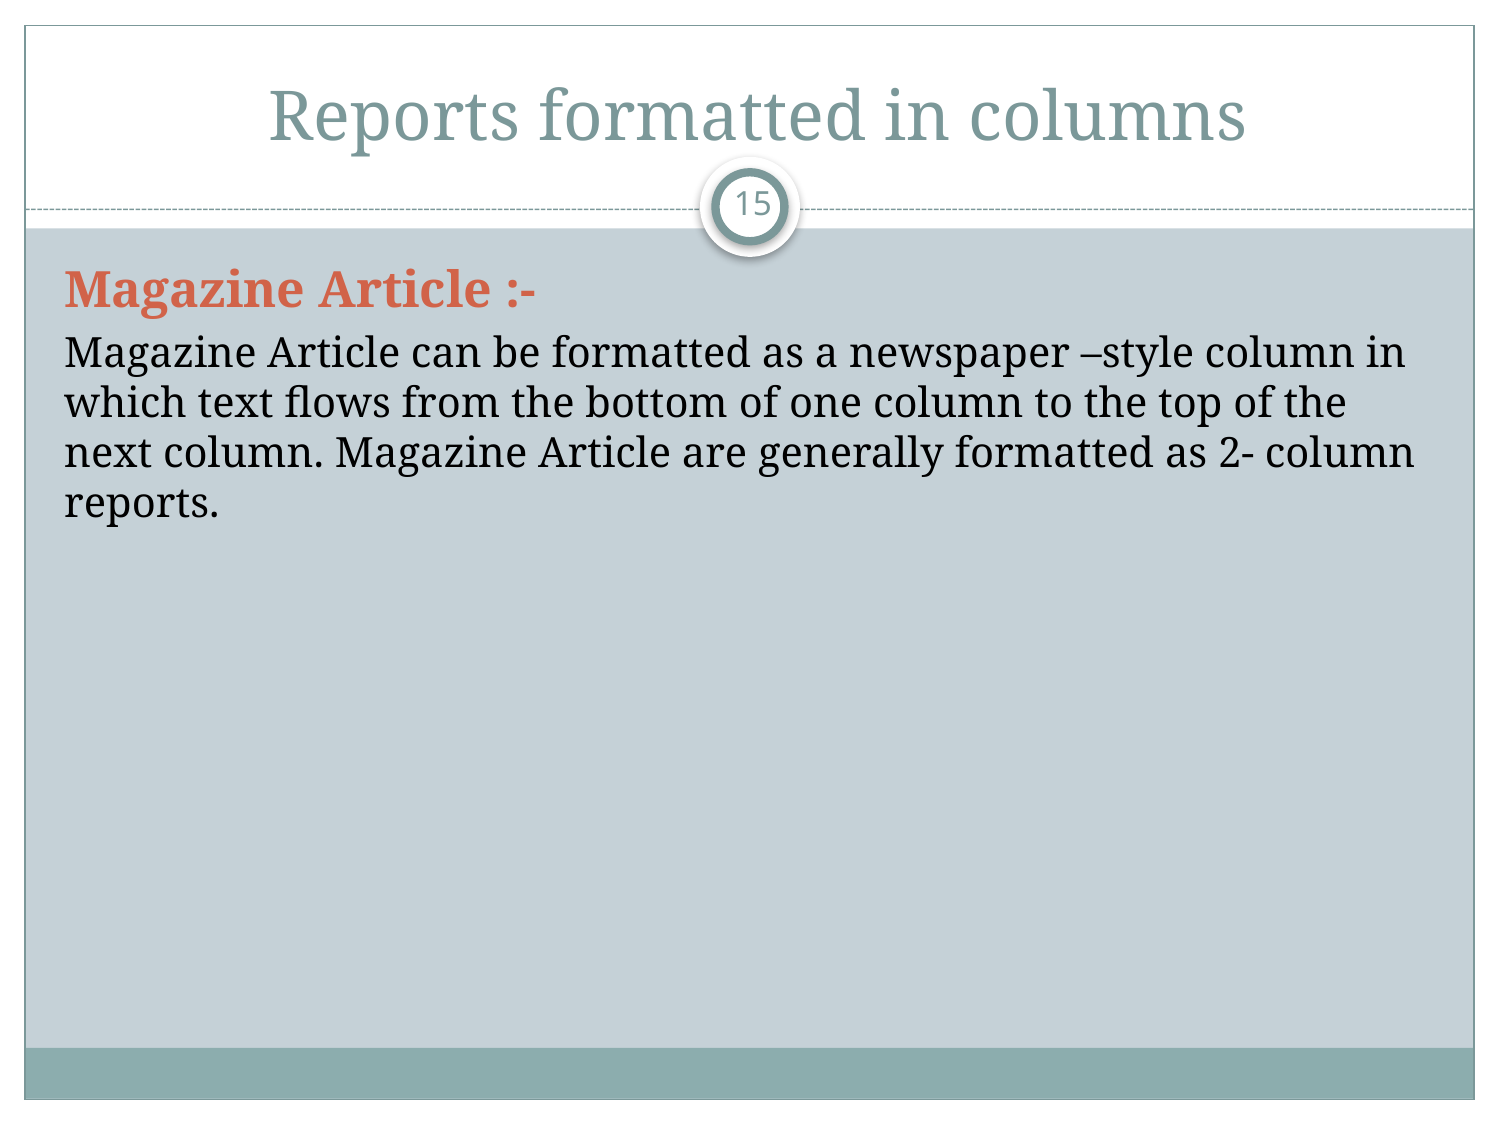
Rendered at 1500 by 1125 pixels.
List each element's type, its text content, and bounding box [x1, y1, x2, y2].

title Reports formatted in columns [49, 37, 1450, 162]
slide_number 15 [715, 168, 791, 241]
list Magazine Article :- Magazine Article can be formatted as a newspaper –style column in which text flows from the bottom of one column to the top of the next column. Magazine Article are generally formatted as 2- column reports. [49, 250, 1445, 1001]
